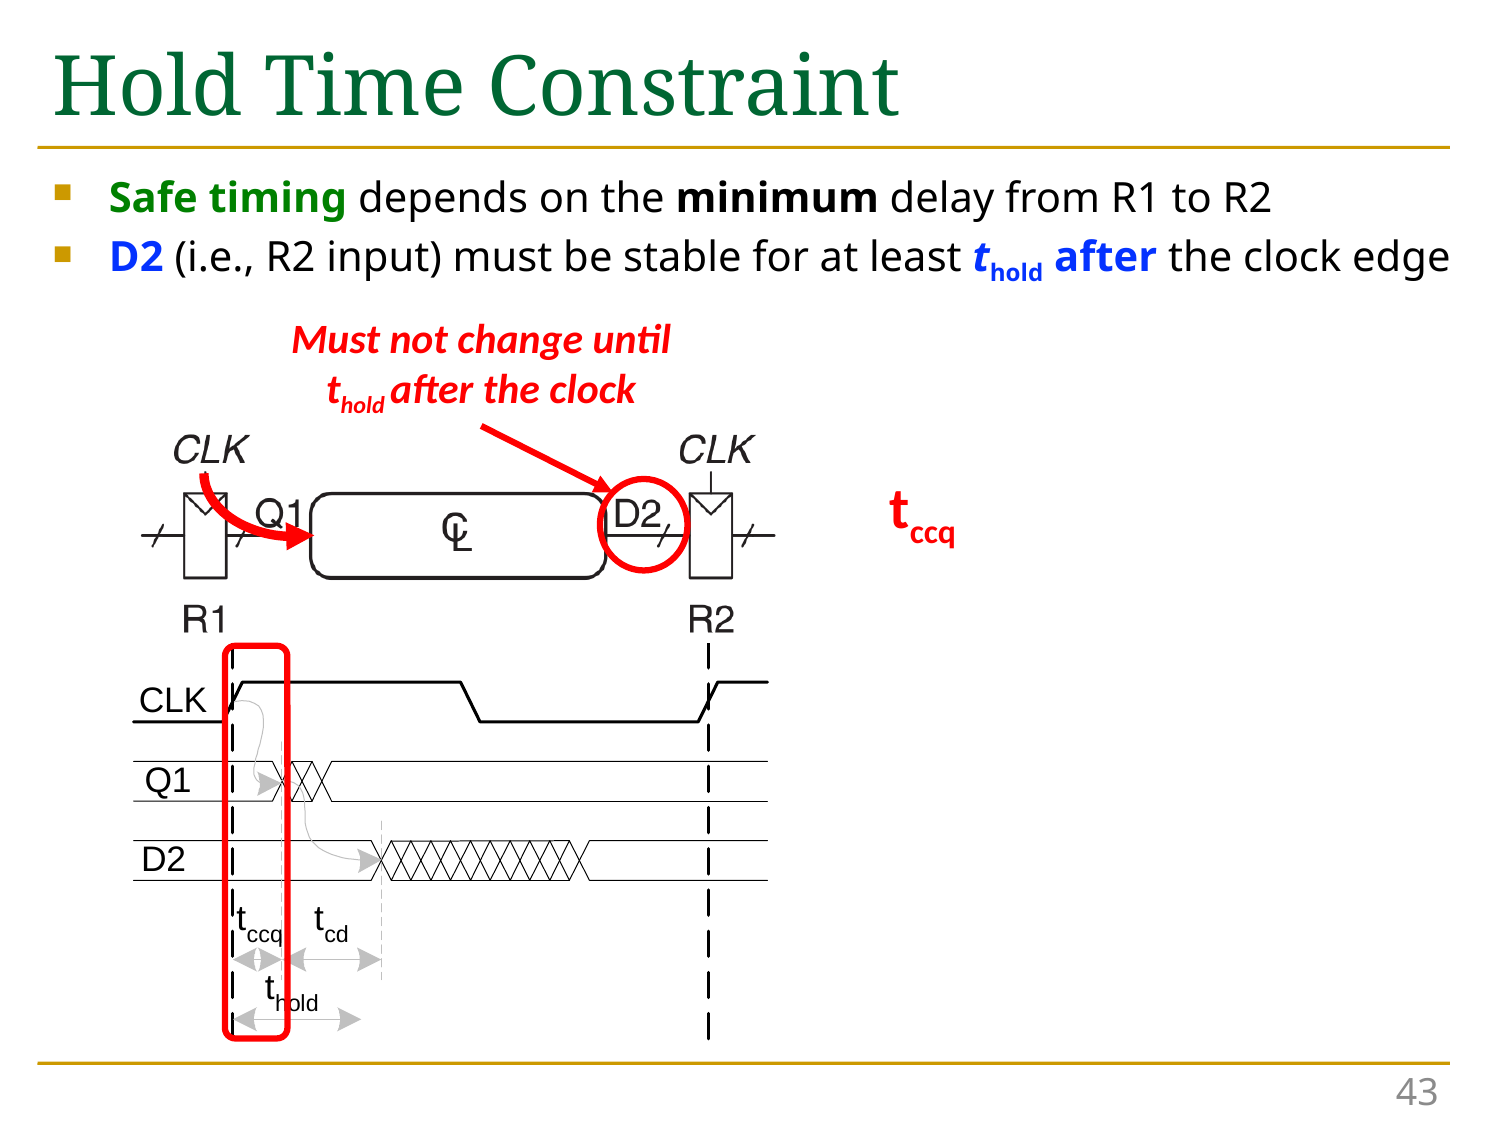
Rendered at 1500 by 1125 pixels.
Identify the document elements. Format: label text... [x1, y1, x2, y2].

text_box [98, 399, 776, 1051]
title Hold Time Constraint [37, 24, 1450, 163]
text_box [262, 303, 701, 571]
list Safe timing depends on the minimum delay from R1 to R2 D2 (i.e., R2 input) must be stable for at least thold after the clock edge [37, 163, 1475, 1016]
text_box tccq [875, 462, 1375, 558]
picture [118, 409, 782, 643]
text_box [87, 174, 1413, 1025]
slide_number 43 [1116, 1063, 1454, 1124]
